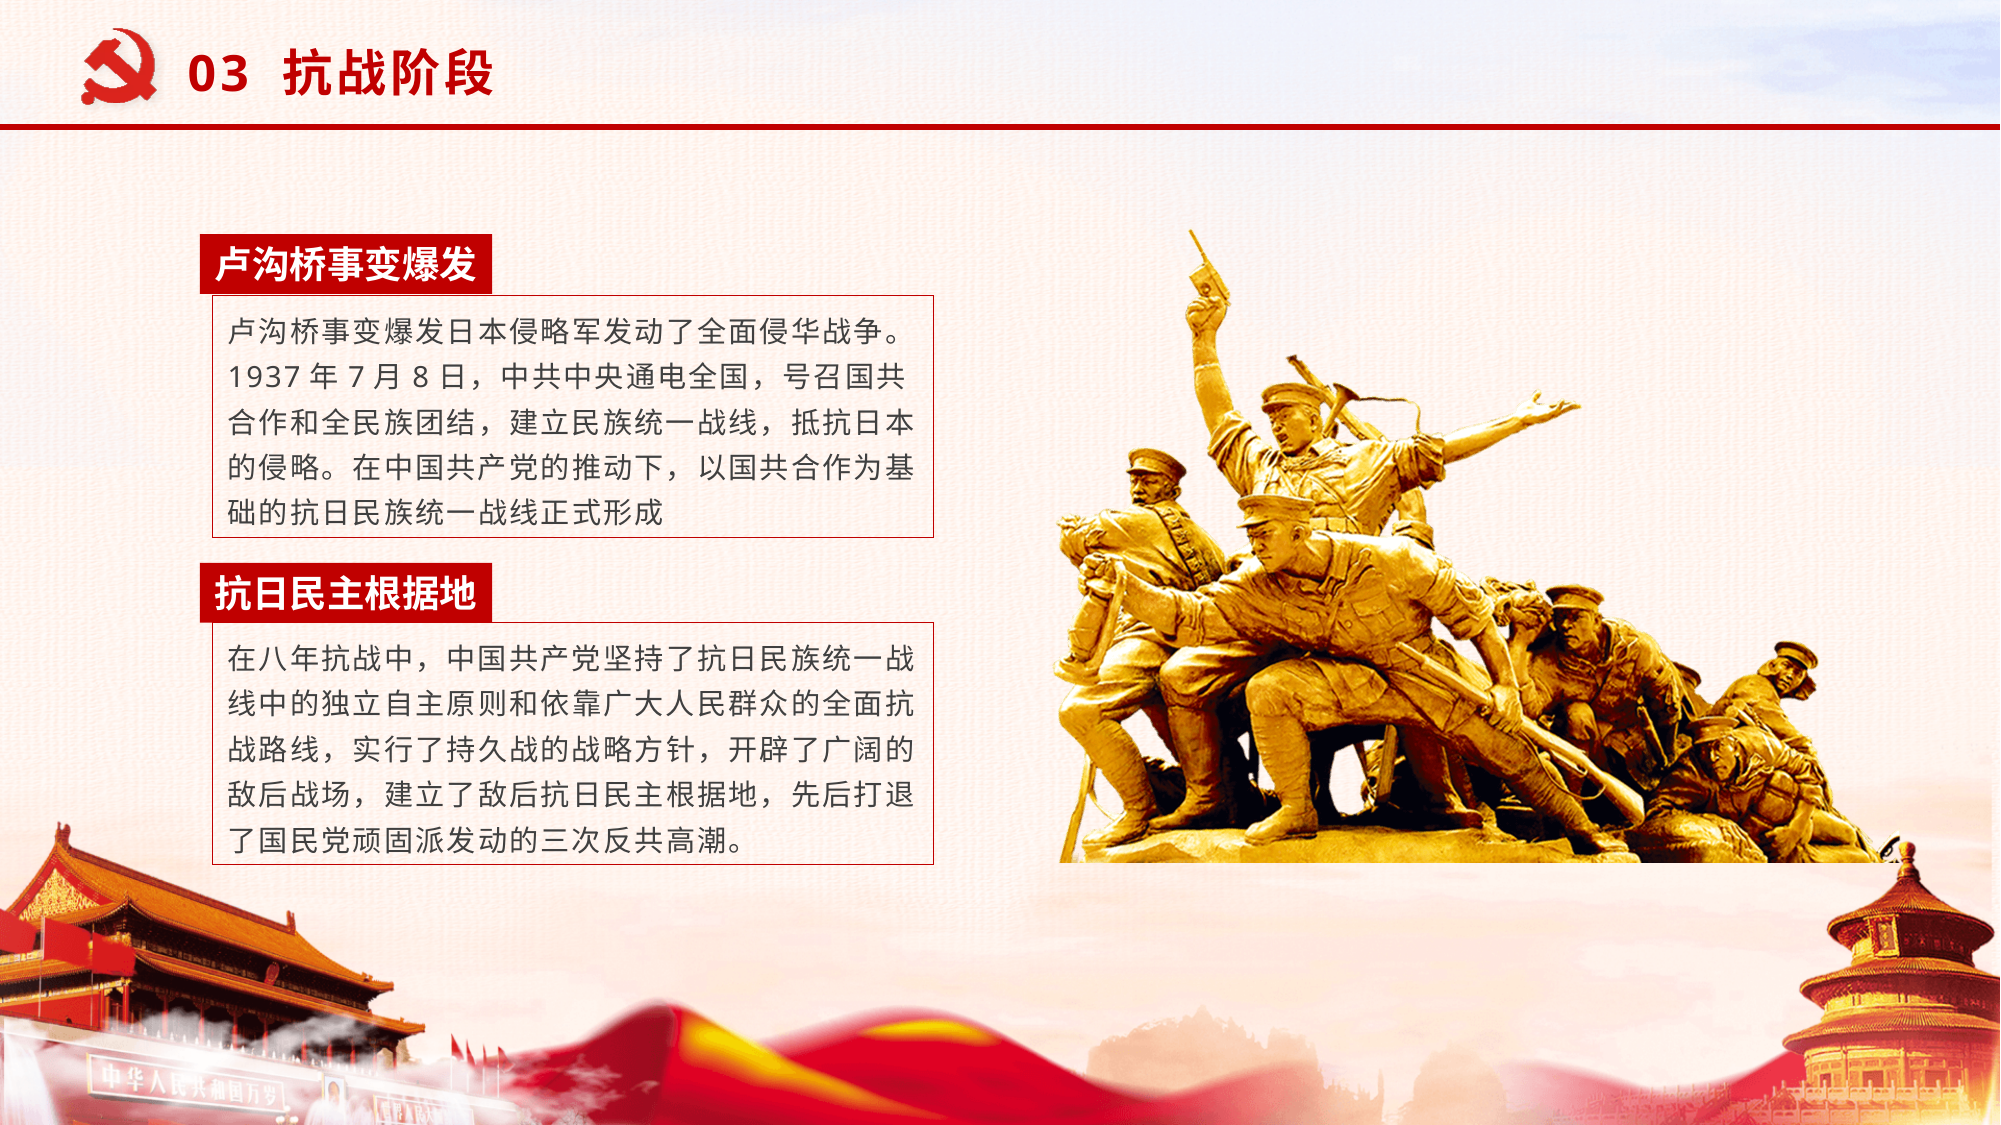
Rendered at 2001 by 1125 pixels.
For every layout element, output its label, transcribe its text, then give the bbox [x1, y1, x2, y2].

text_box 卢沟桥事变爆发 [199, 234, 493, 294]
text_box 抗日民主根据地 [199, 562, 493, 623]
text_box 在八年抗战中，中国共产党坚持了抗日民族统一战线中的独立自主原则和依靠广大人民群众的全面抗战路线，实行了持久战的战略方针，开辟了广阔的敌后战场，建立了敌后抗日民主根据地，先后打退了国民党顽固派发动的三次反共高潮。 [212, 622, 934, 865]
text_box 03 抗战阶段 [178, 34, 526, 109]
text_box 卢沟桥事变爆发日本侵略军发动了全面侵华战争。1937年7月8日，中共中央通电全国，号召国共合作和全民族团结，建立民族统一战线，抵抗日本的侵略。在中国共产党的推动下，以国共合作为基础的抗日民族统一战线正式形成 [212, 295, 934, 538]
picture [0, 0, 2000, 124]
picture [0, 130, 2000, 1125]
